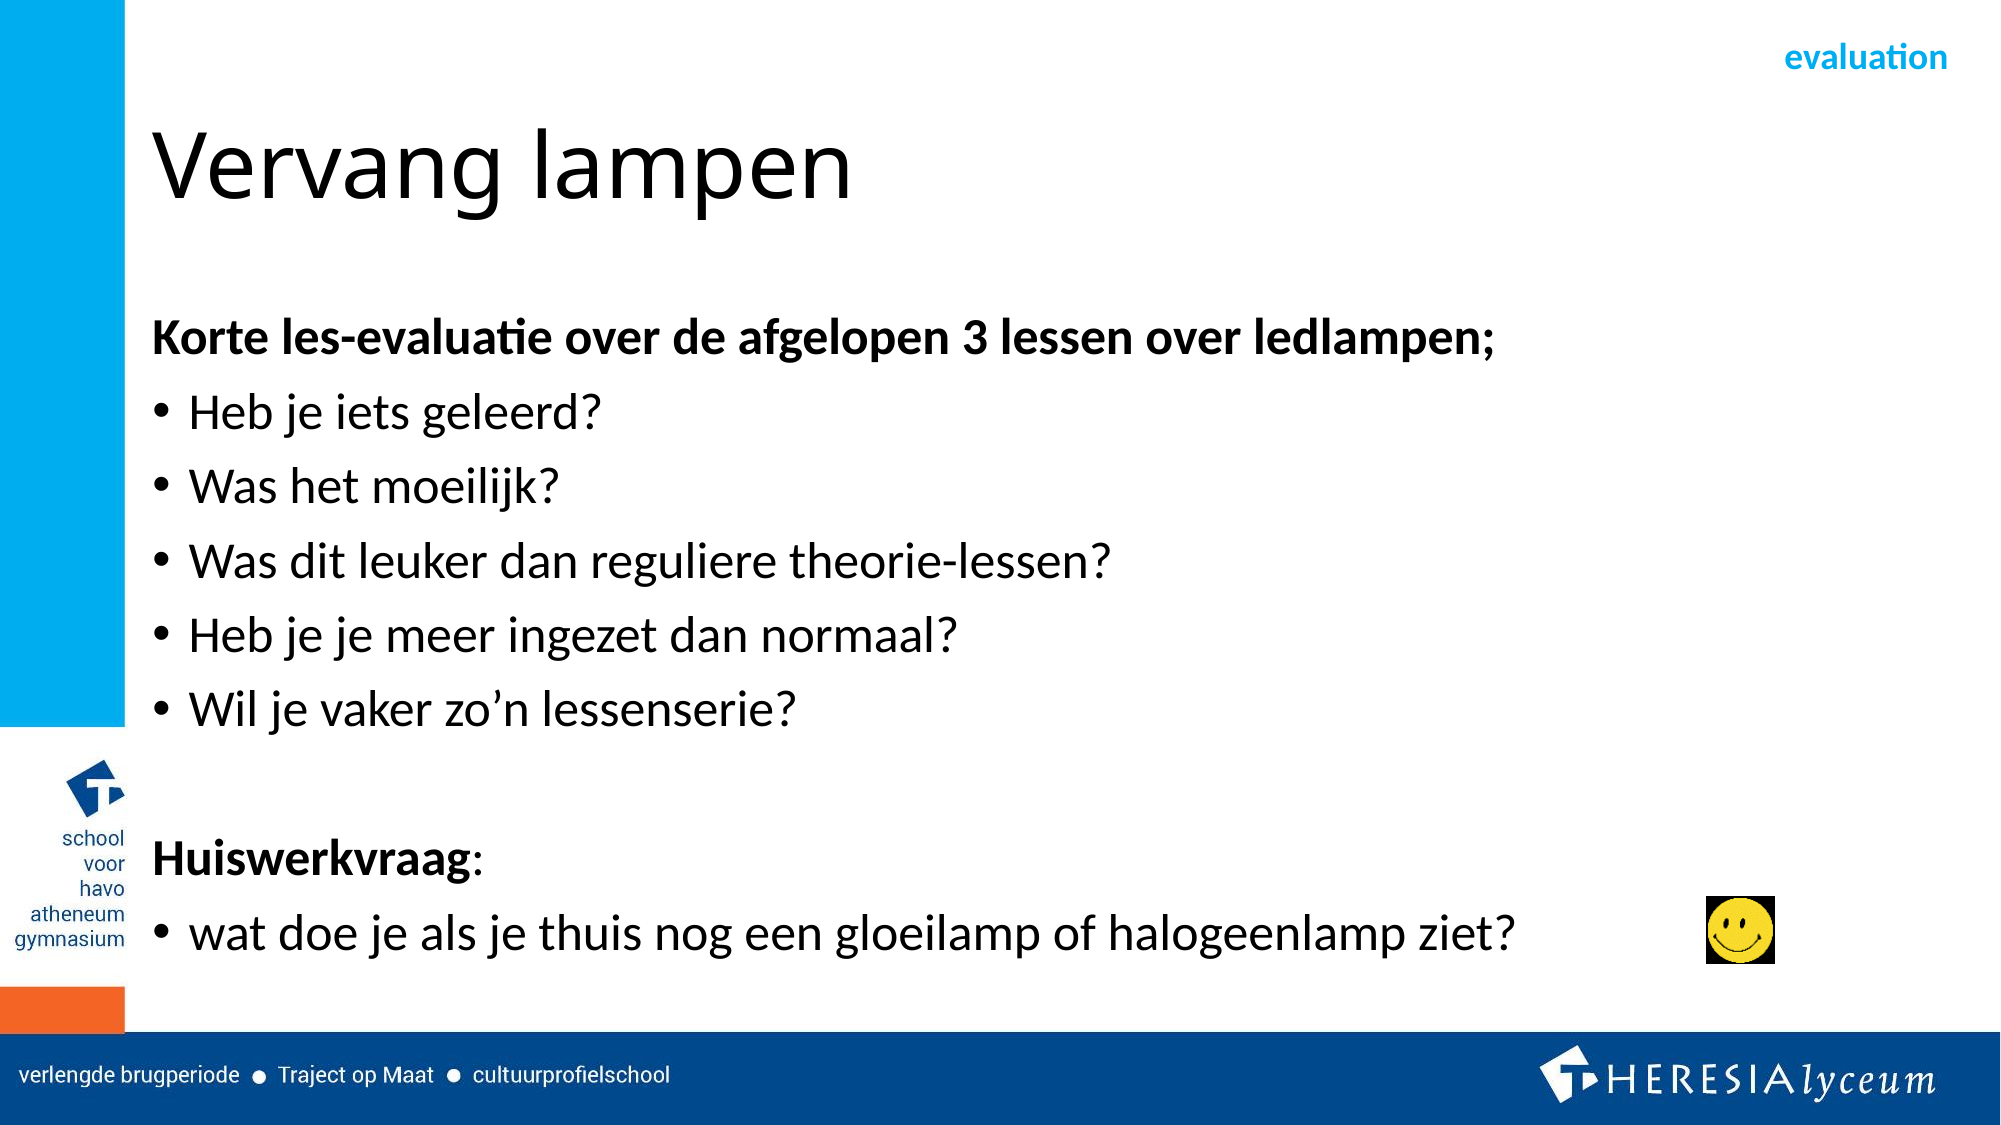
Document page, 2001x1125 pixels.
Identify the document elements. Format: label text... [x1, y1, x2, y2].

text_box evaluation [1769, 24, 1964, 85]
list Korte les-evaluatie over de afgelopen 3 lessen over ledlampen; Heb je iets geleerd? Was het moeilijk? Was dit leuker dan reguliere theorie-lessen? Heb je je meer ingezet dan normaal? Wil je vaker zo’n lessenserie? Huiswerkvraag: wat doe je als je thuis nog een gloeilamp of halogeenlamp ziet? [137, 302, 1963, 970]
picture [0, 0, 2001, 1125]
title Vervang lampen [137, 59, 1863, 278]
